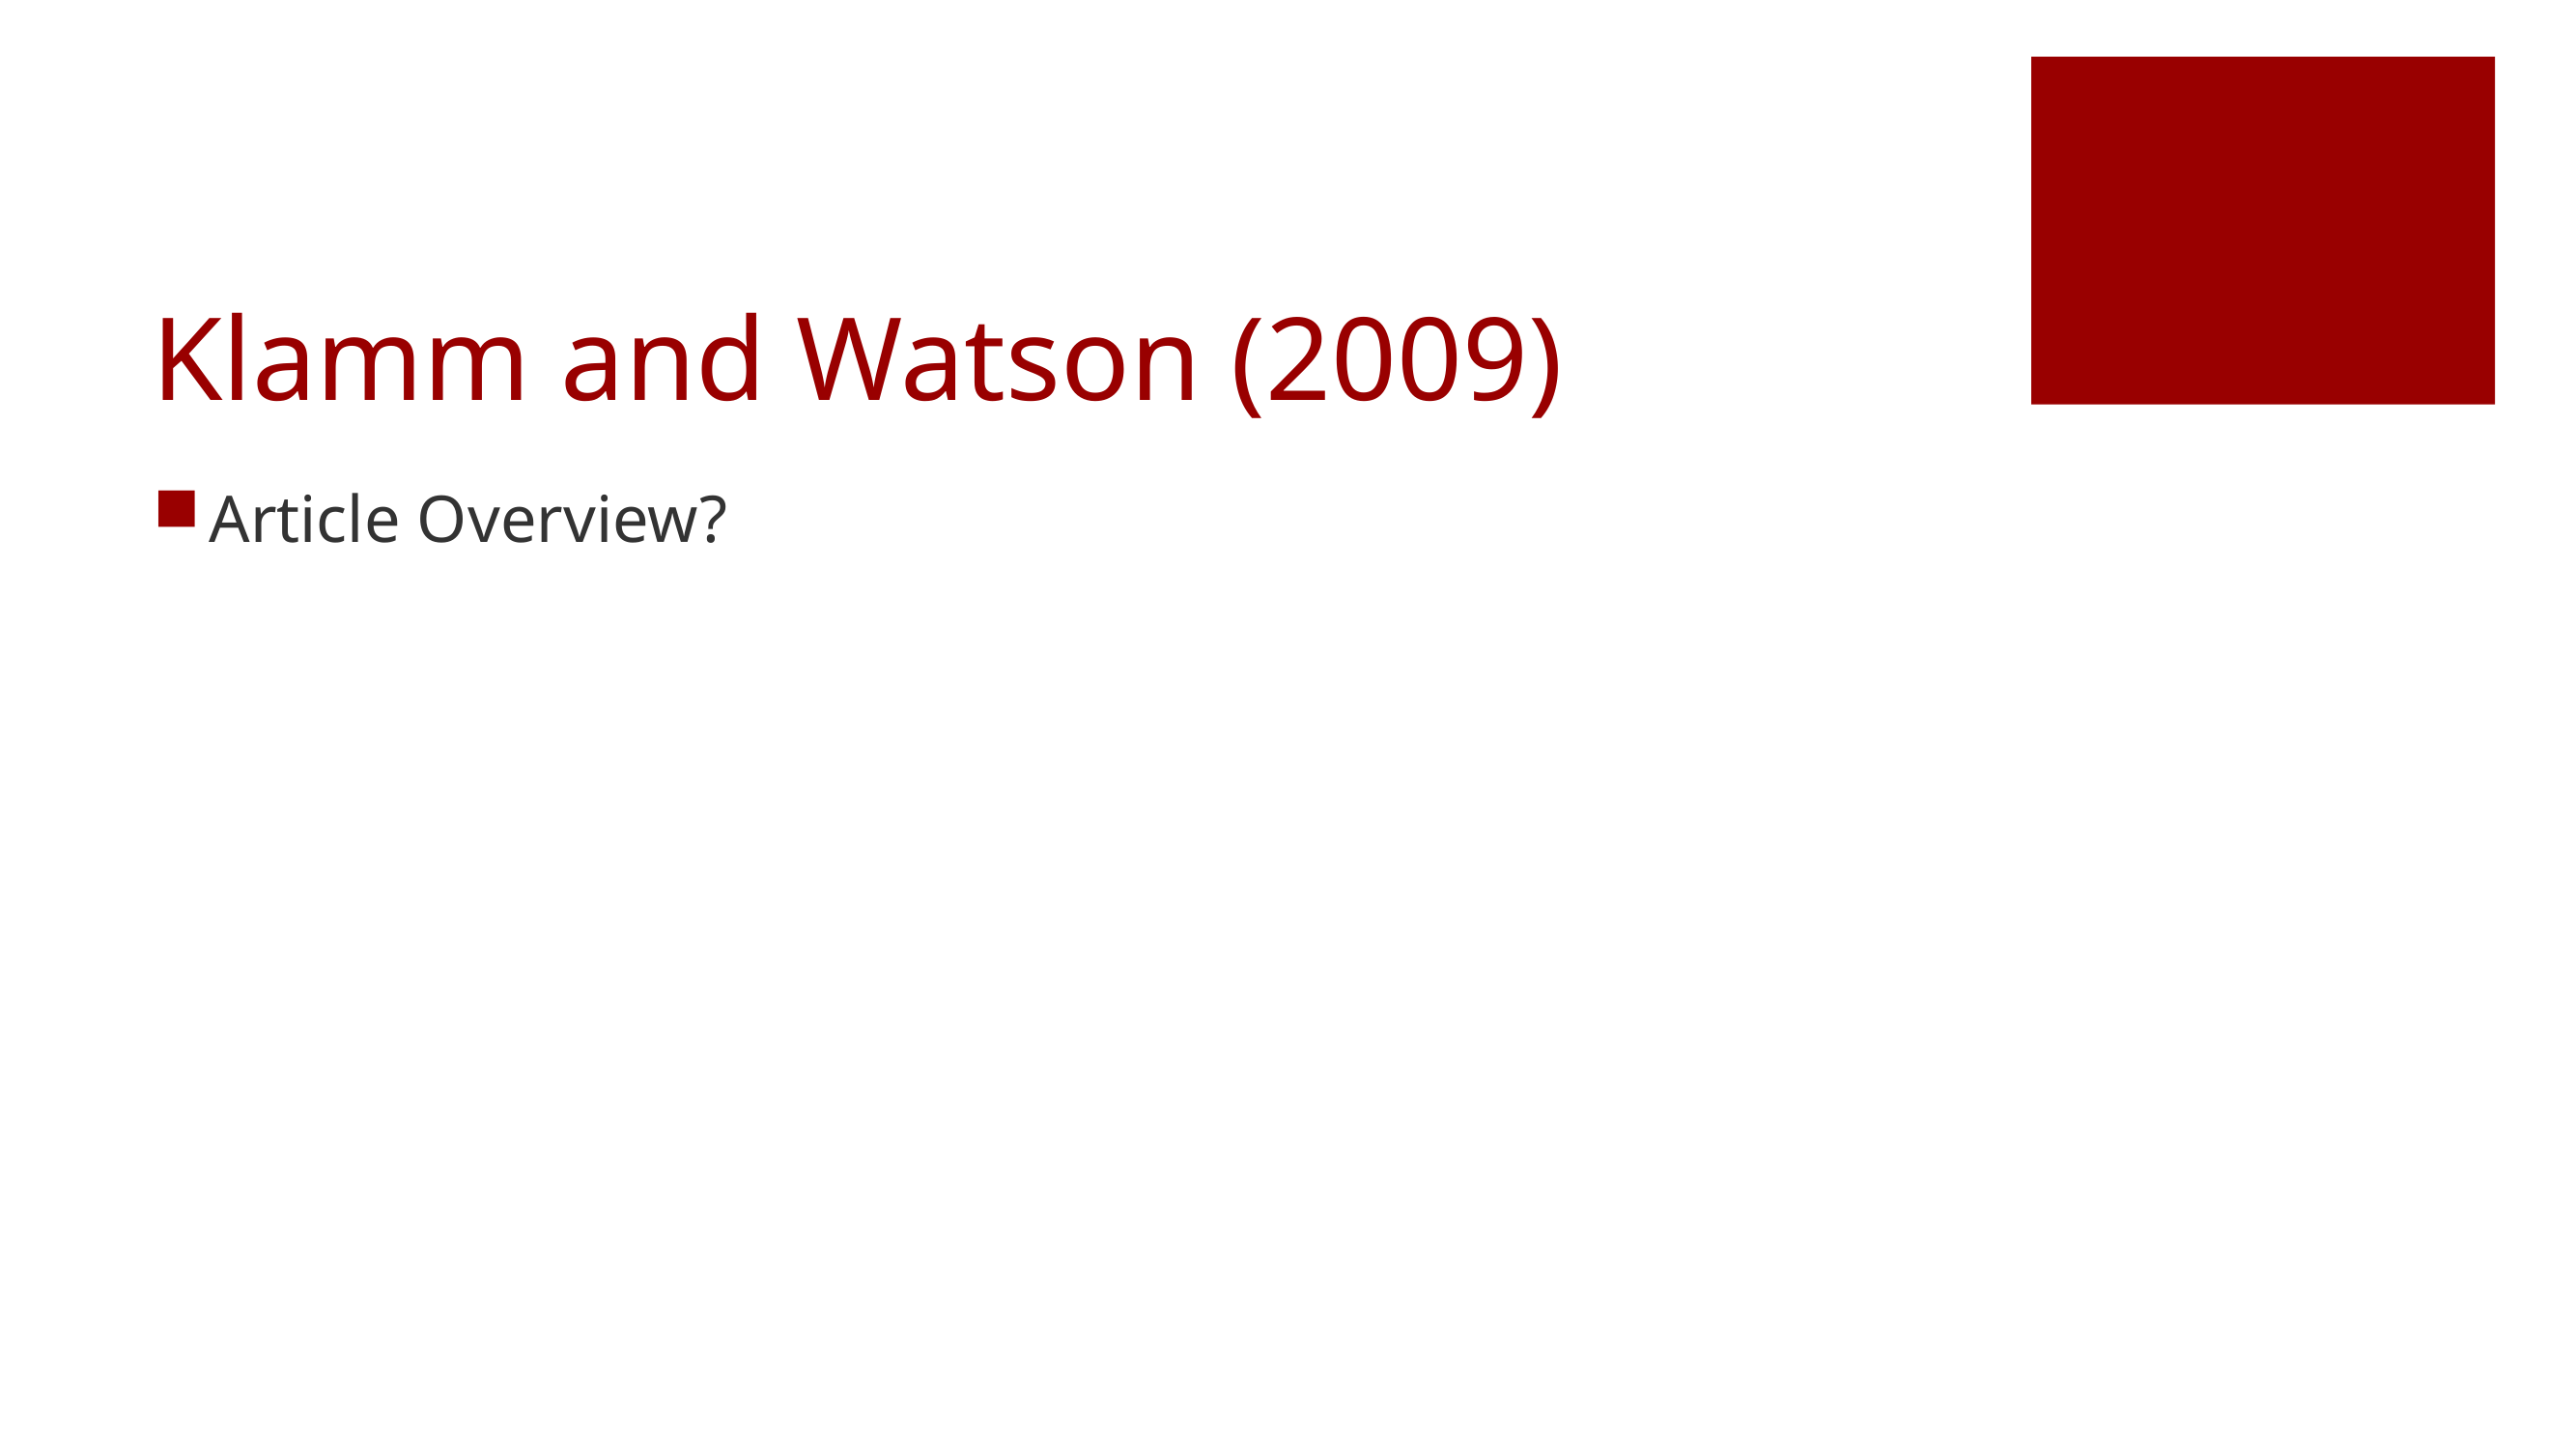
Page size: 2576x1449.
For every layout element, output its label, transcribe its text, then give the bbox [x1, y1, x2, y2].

title Klamm and Watson (2009) [128, 193, 1963, 435]
list Article Overview? [128, 467, 1963, 1294]
